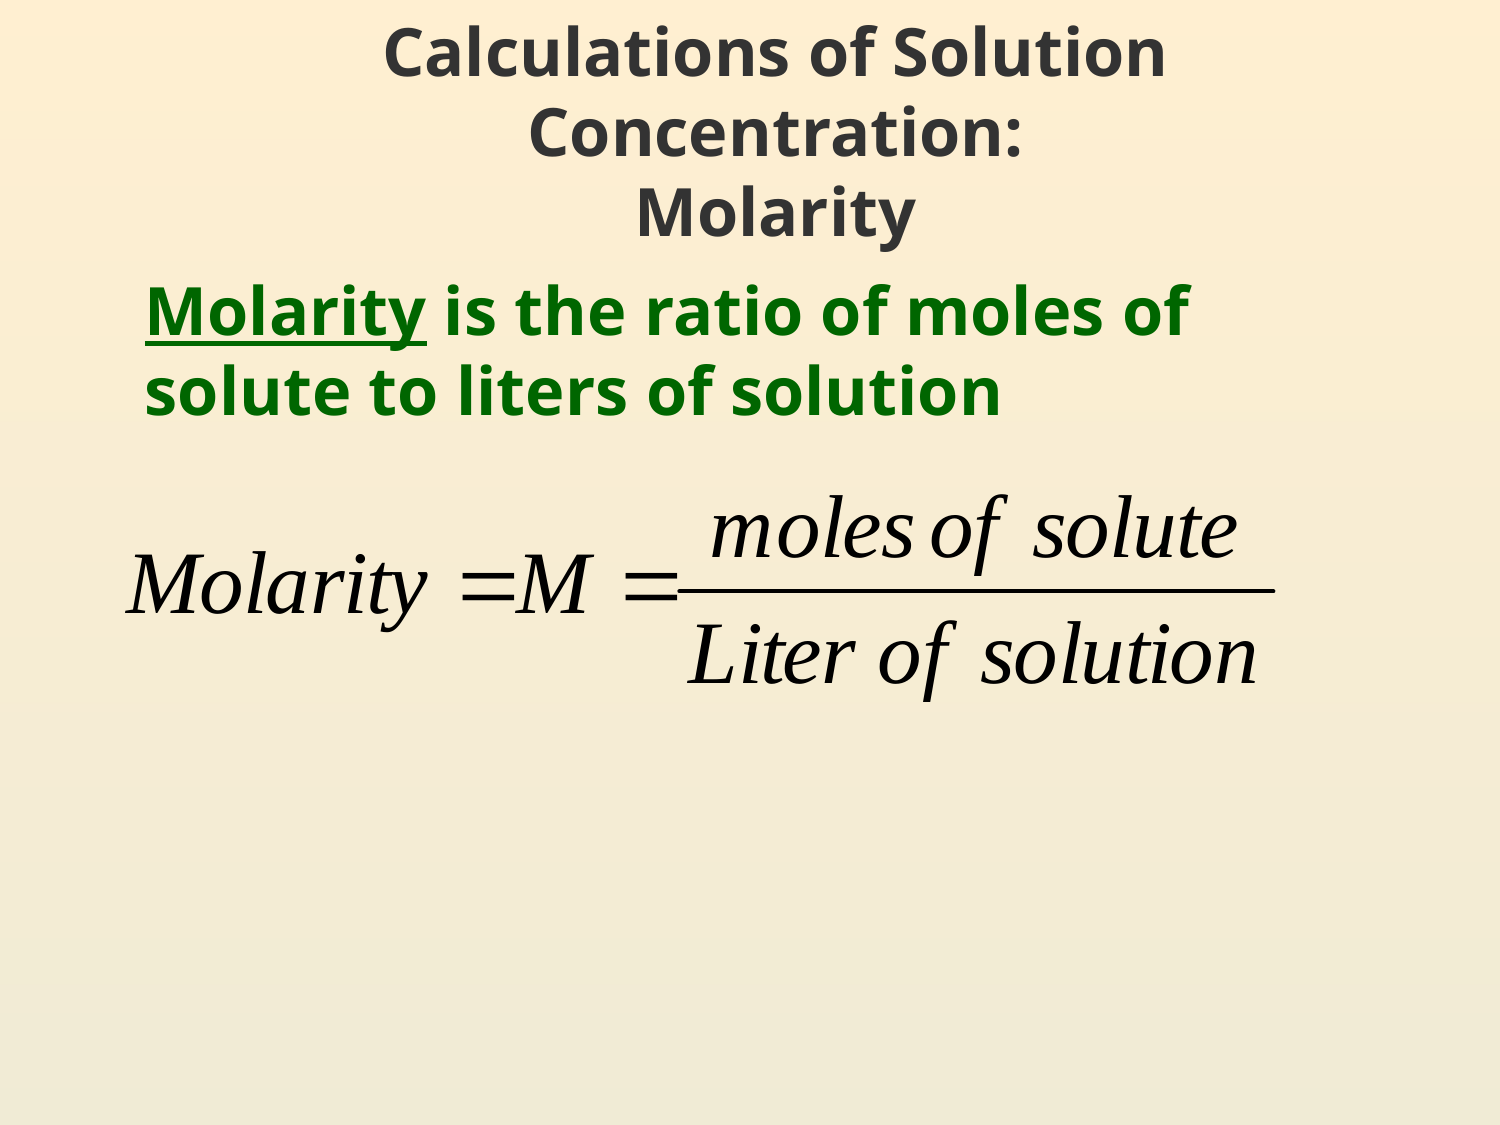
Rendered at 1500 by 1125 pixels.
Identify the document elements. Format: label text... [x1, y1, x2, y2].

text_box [111, 472, 1293, 726]
title Calculations of Solution Concentration: Molarity [112, 35, 1439, 224]
text_box Molarity is the ratio of moles of solute to liters of solution [129, 261, 1405, 437]
